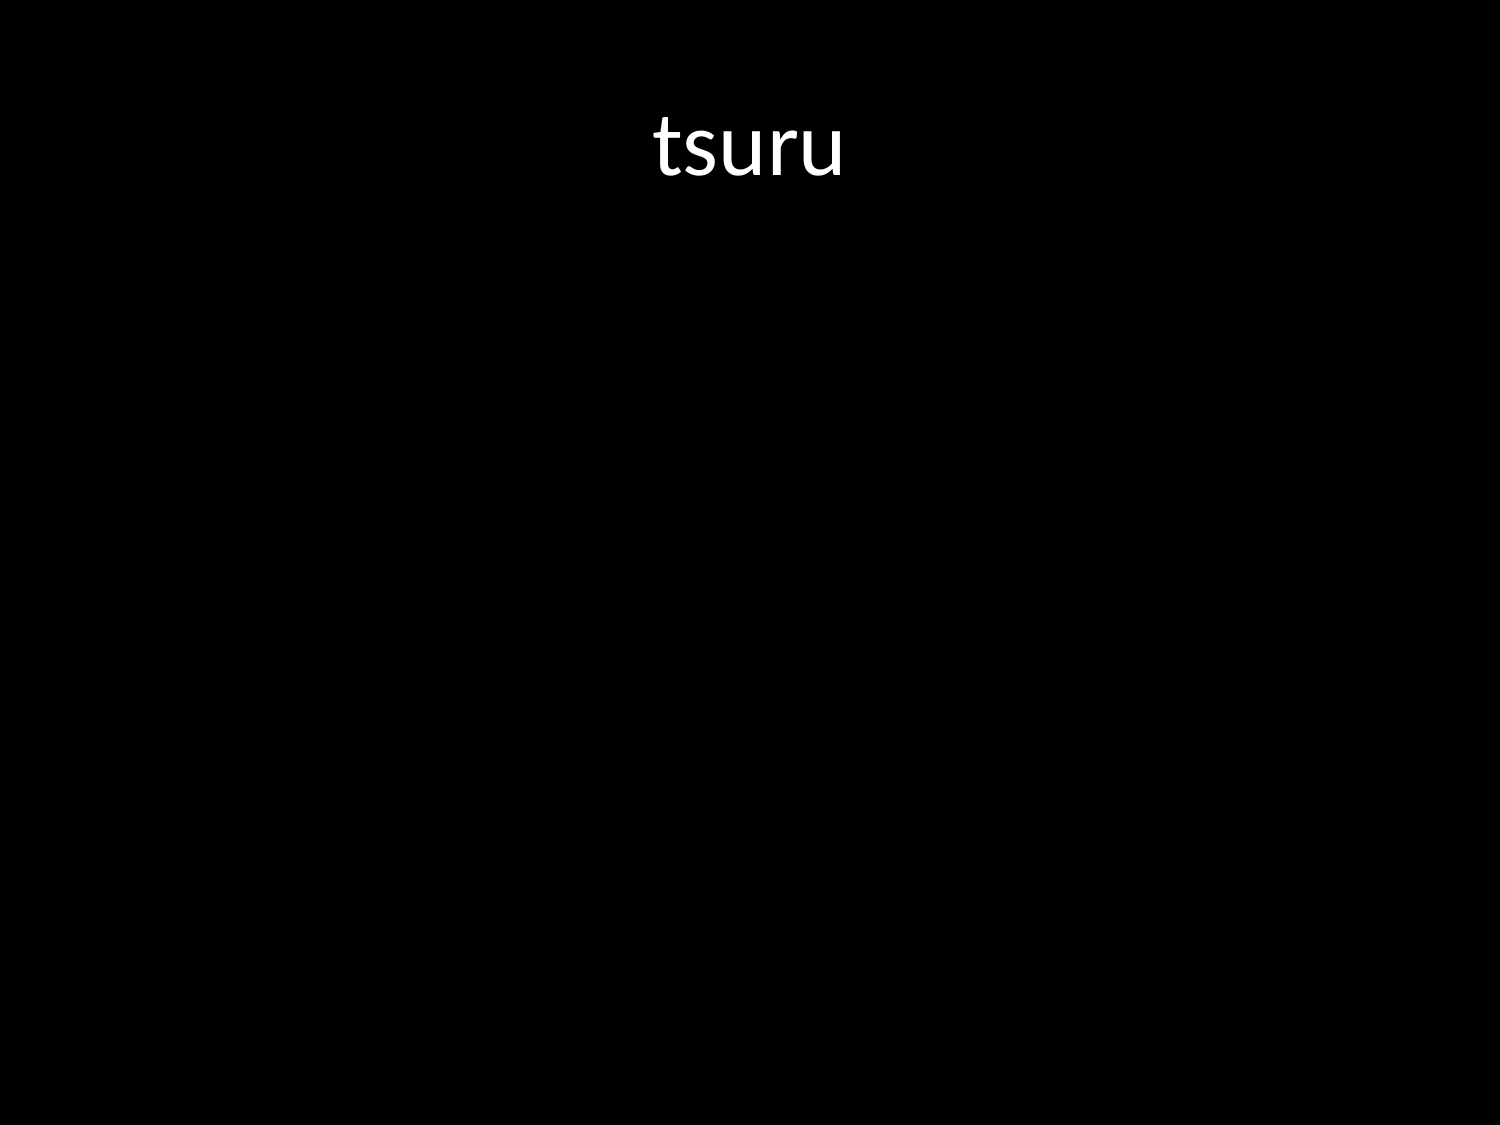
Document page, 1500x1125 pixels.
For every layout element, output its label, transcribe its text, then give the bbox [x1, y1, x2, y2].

title tsuru [75, 45, 1425, 233]
